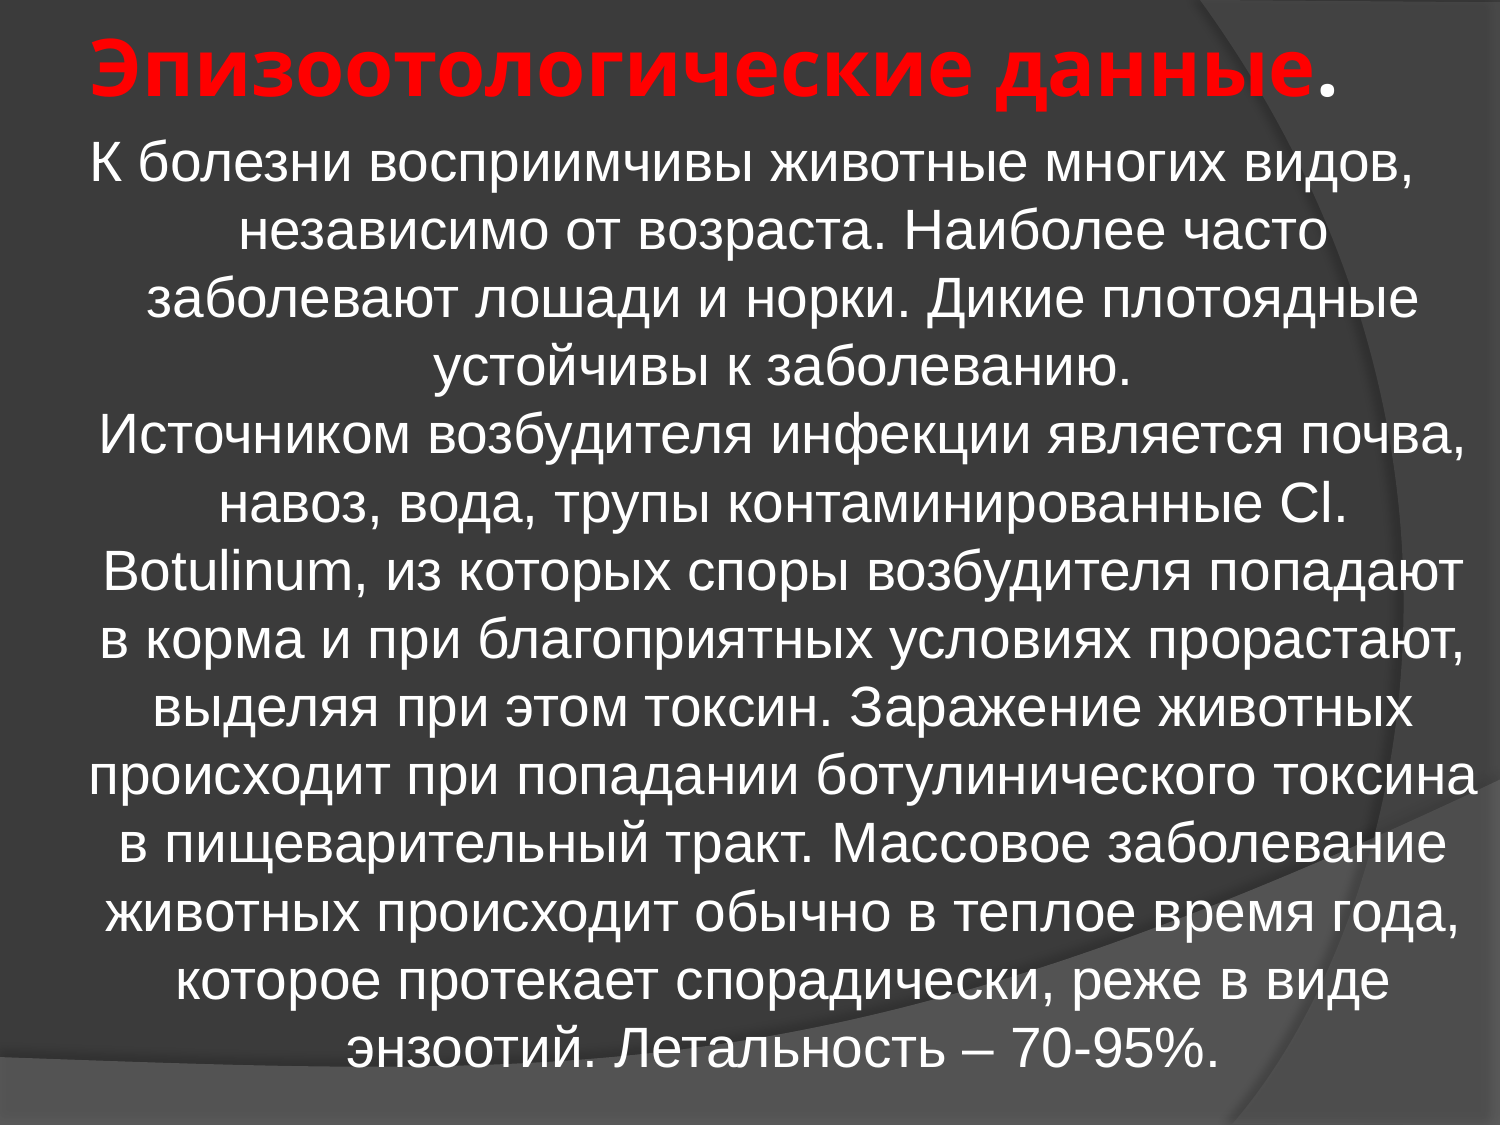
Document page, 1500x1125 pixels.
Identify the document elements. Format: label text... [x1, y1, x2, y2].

title Эпизоотологические данные. [82, 0, 1432, 117]
list К болезни восприимчивы животные многих видов, независимо от возраста. Наиболее часто заболевают лошади и норки. Дикие плотоядные устойчивы к заболеванию. Источником возбудителя инфекции является почва, навоз, вода, трупы контаминированные Cl. Botulinum, из которых споры возбудителя попадают в корма и при благоприятных условиях прорастают, выделяя при этом токсин. Заражение животных происходит при попадании ботулинического токсина в пищеварительный тракт. Массовое заболевание животных происходит обычно в теплое время года, которое протекает спорадически, реже в виде энзоотий. Летальность – 70-95%. [0, 117, 1500, 1125]
